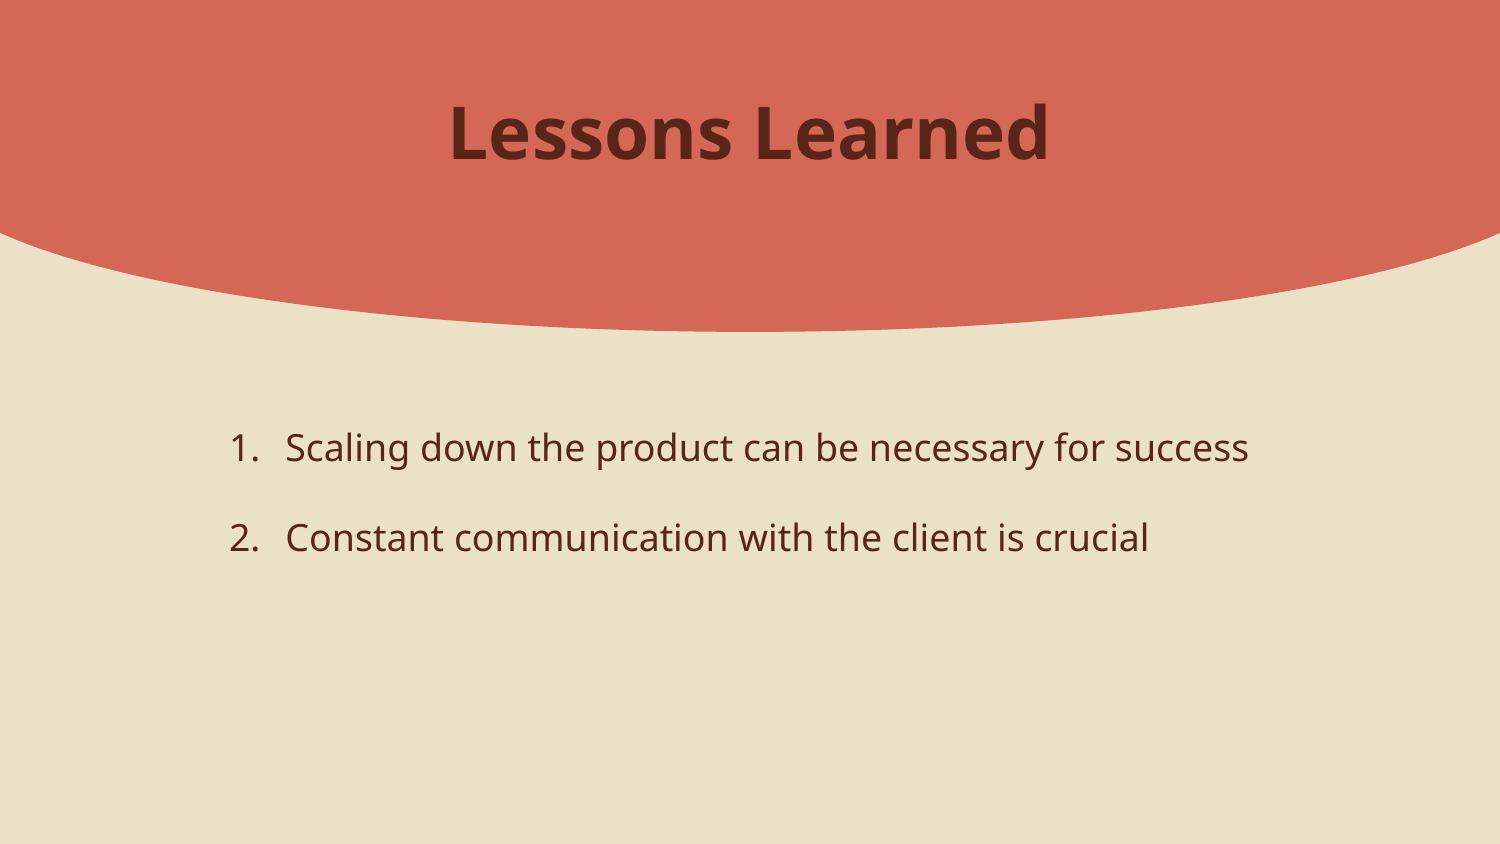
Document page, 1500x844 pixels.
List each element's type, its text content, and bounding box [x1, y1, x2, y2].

title Lessons Learned [101, 72, 1399, 167]
text_box Scaling down the product can be necessary for success Constant communication with the client is crucial [195, 363, 1305, 844]
